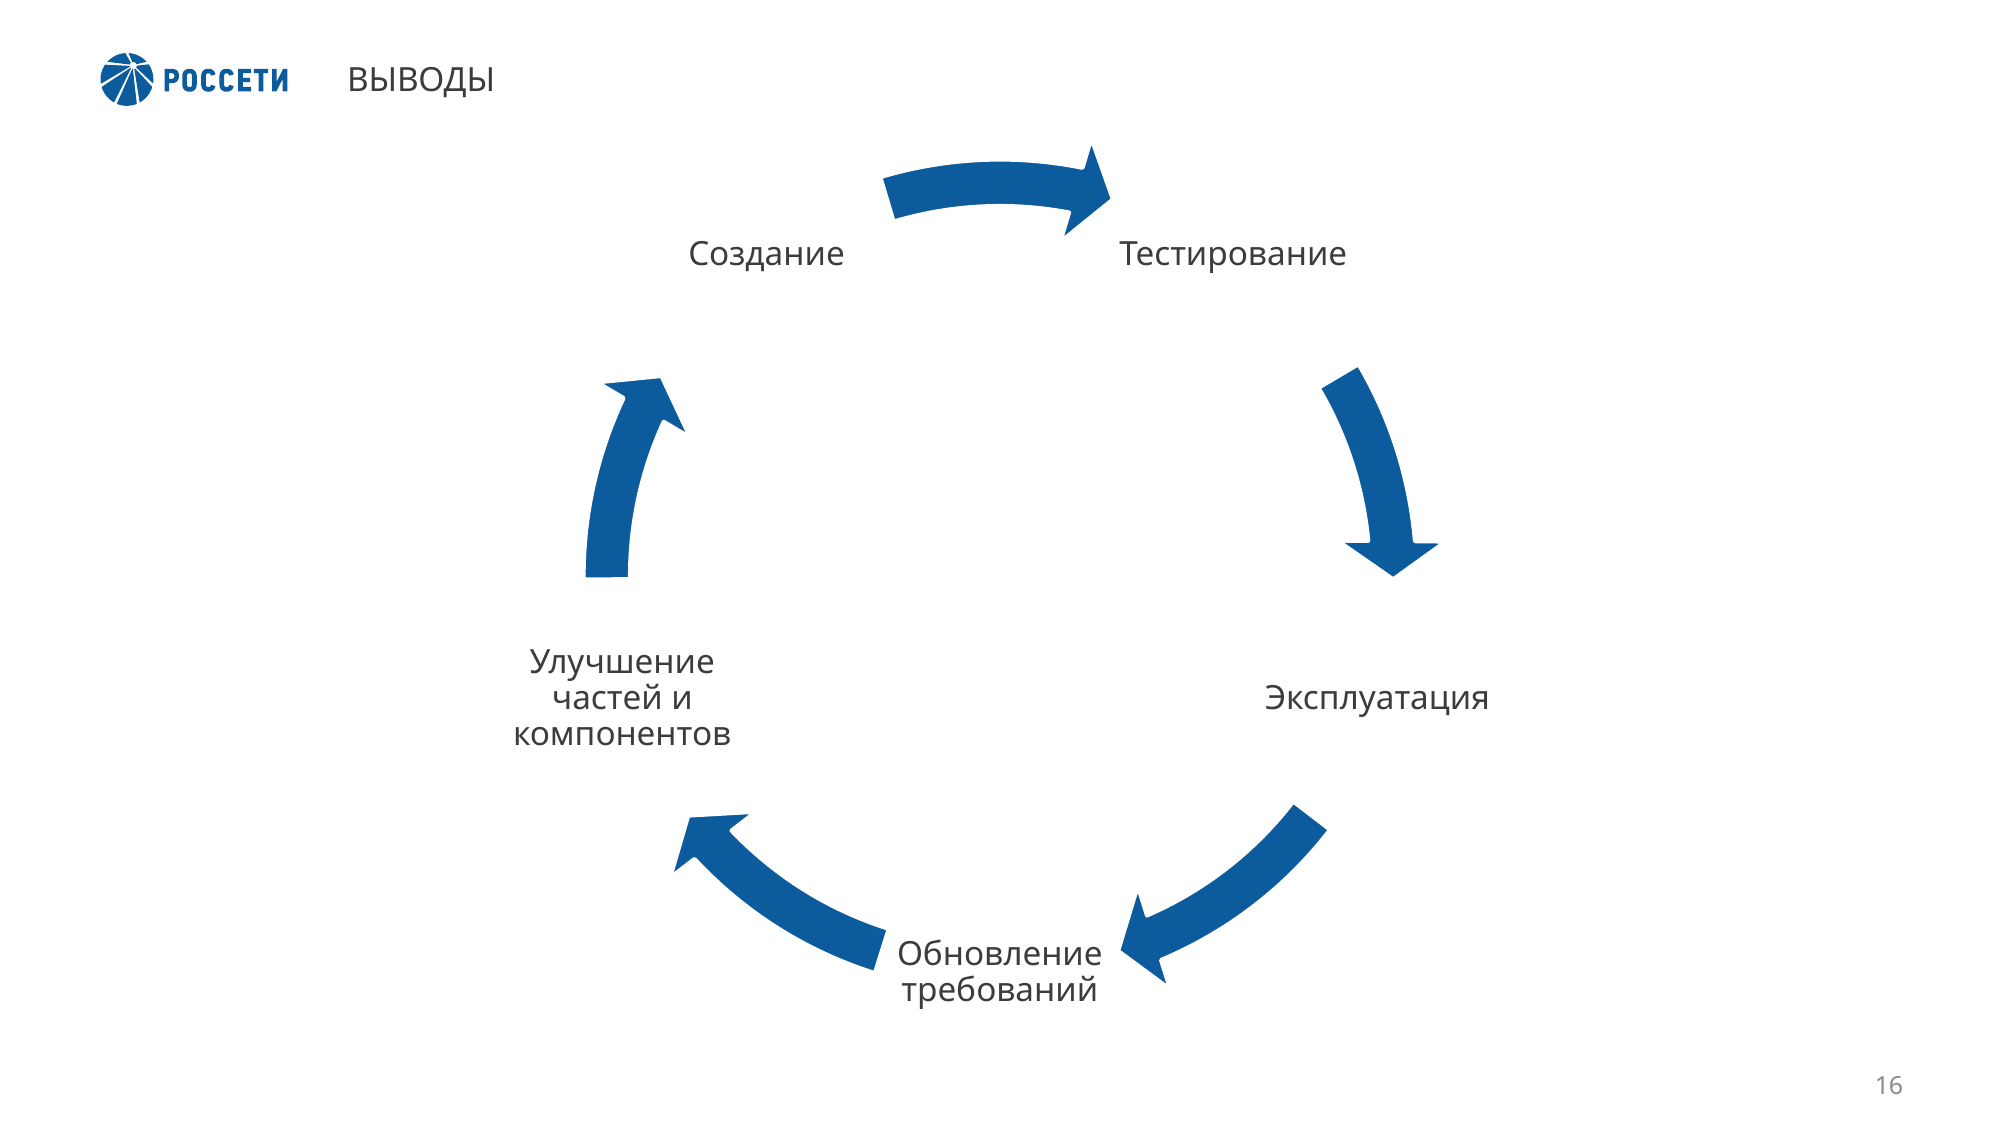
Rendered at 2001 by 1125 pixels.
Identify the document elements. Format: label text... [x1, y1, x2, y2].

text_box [282, 128, 1718, 1093]
title ВЫВОДЫ [347, 62, 1904, 133]
